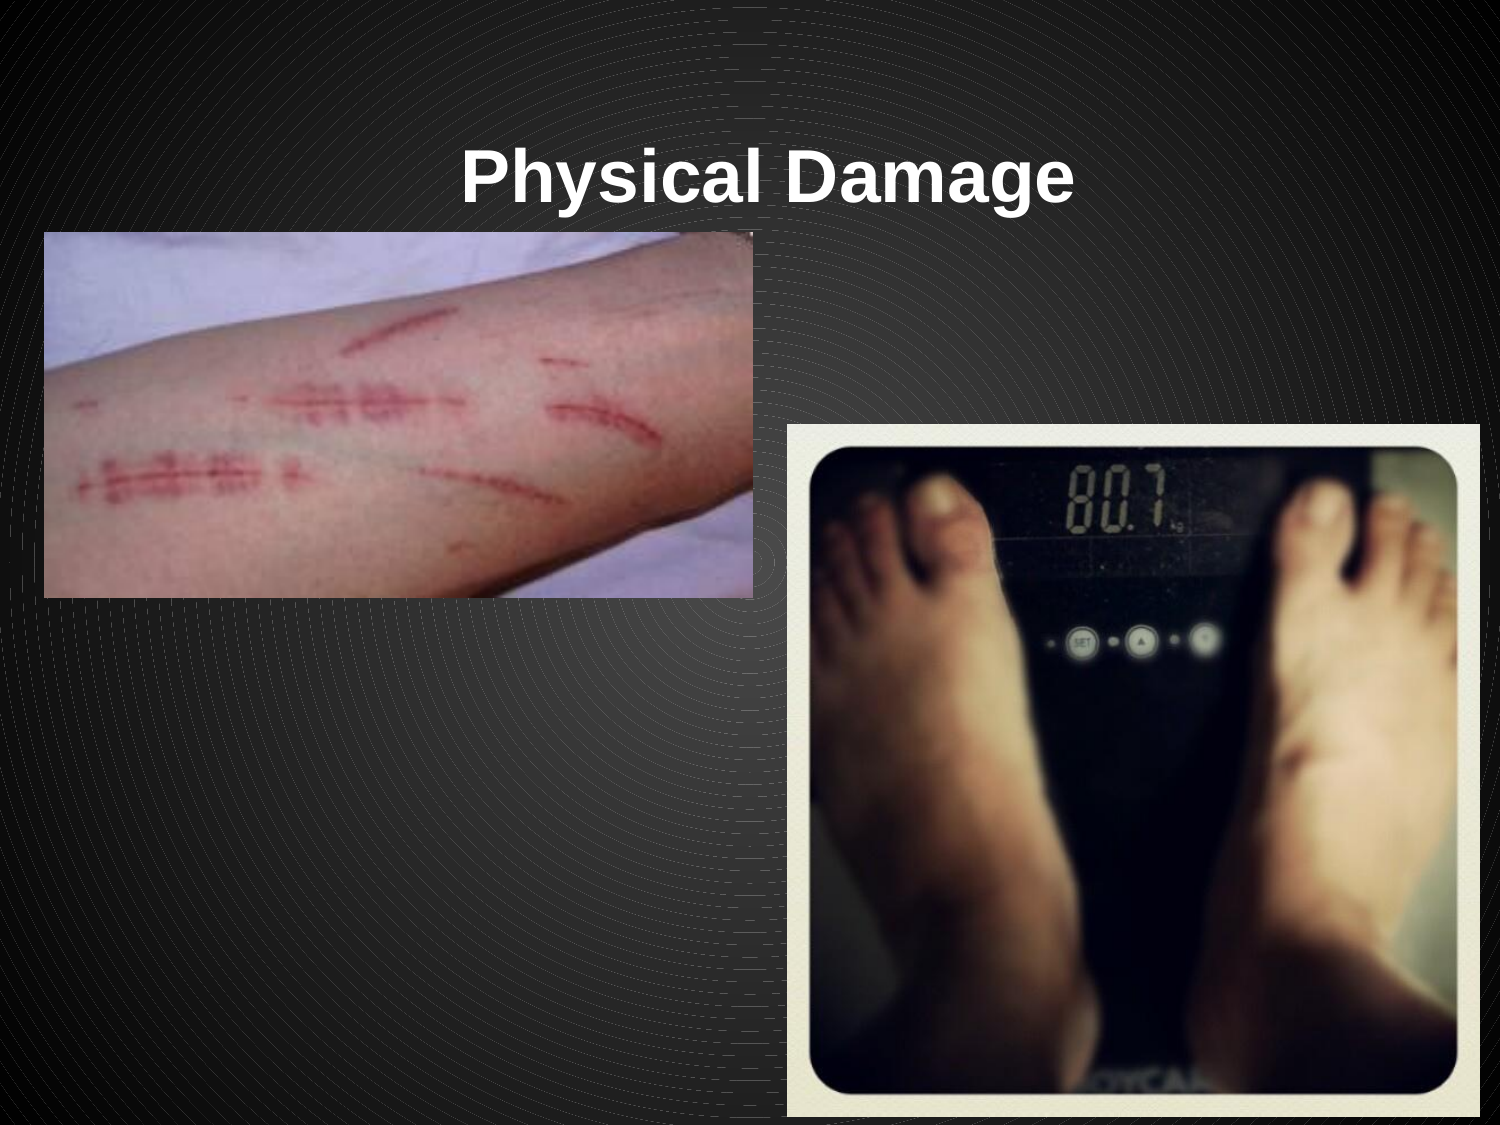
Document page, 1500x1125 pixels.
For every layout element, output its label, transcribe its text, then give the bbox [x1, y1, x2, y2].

picture [786, 423, 1480, 1118]
title Physical Damage [75, 45, 1425, 233]
picture [44, 232, 753, 598]
